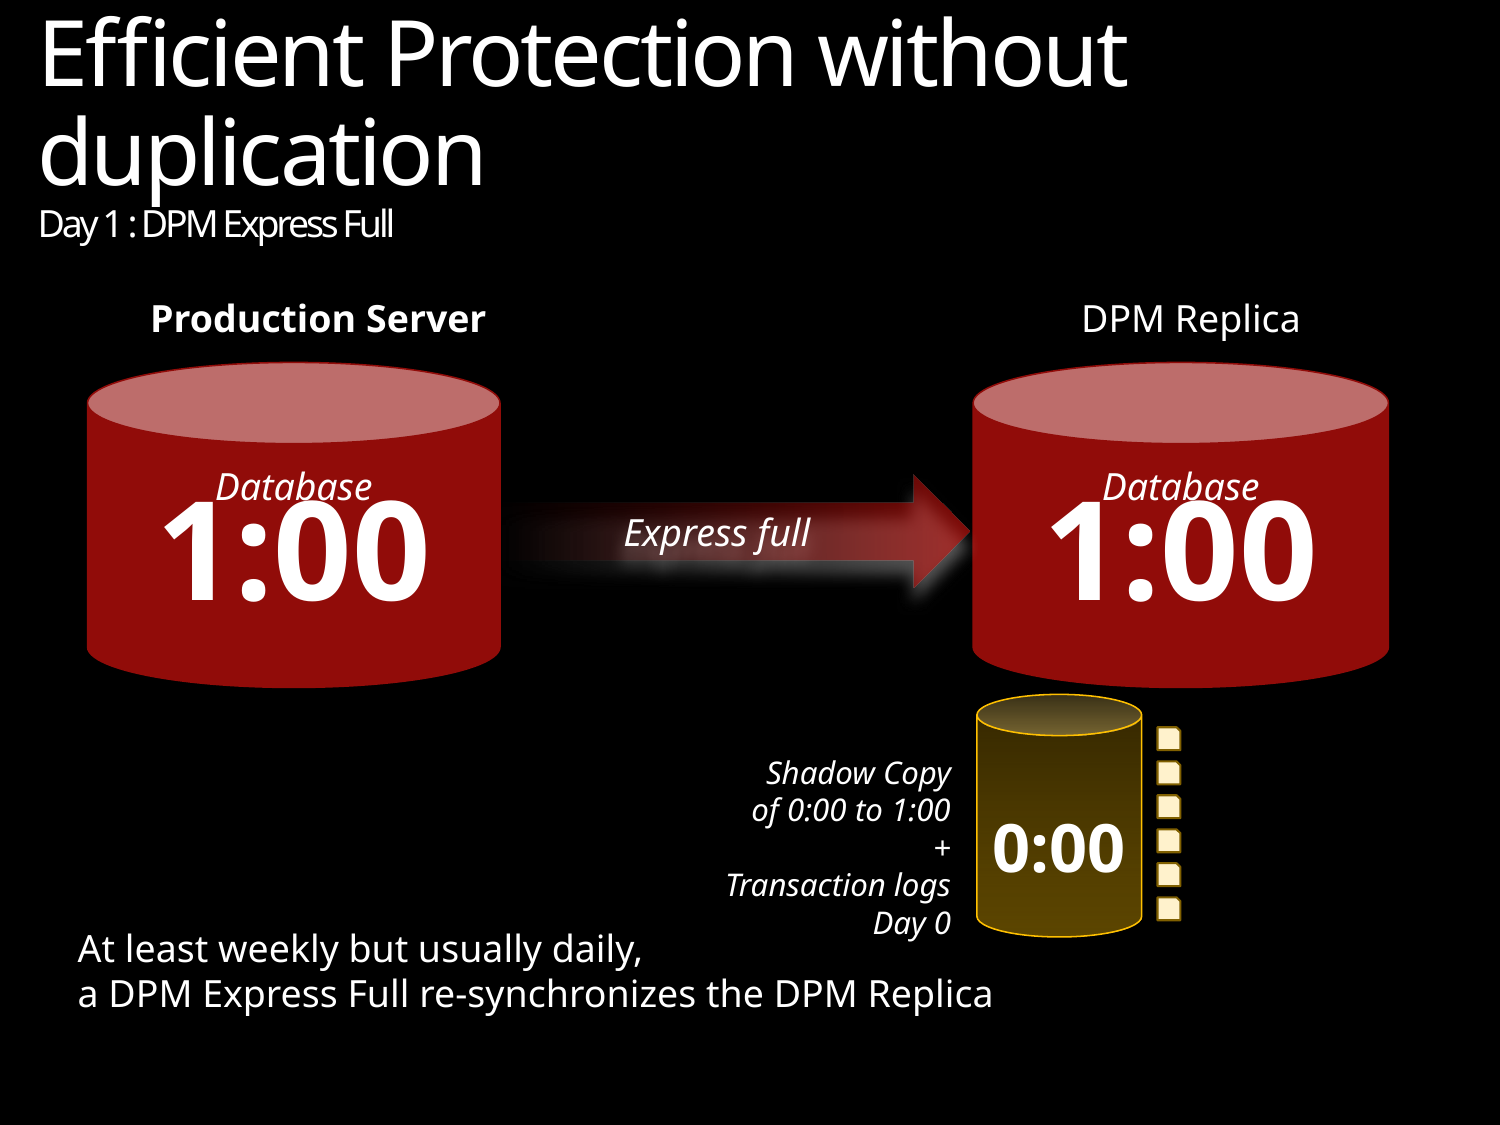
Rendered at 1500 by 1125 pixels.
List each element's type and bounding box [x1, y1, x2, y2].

text_box [1066, 287, 1317, 348]
table_cell [978, 696, 1140, 734]
text_box [86, 361, 1390, 689]
table_cell [975, 364, 1387, 442]
text_box [1157, 726, 1181, 921]
text_box [135, 287, 503, 348]
title [37, 7, 1500, 149]
text_box [62, 693, 1143, 1023]
table_cell [89, 364, 499, 442]
